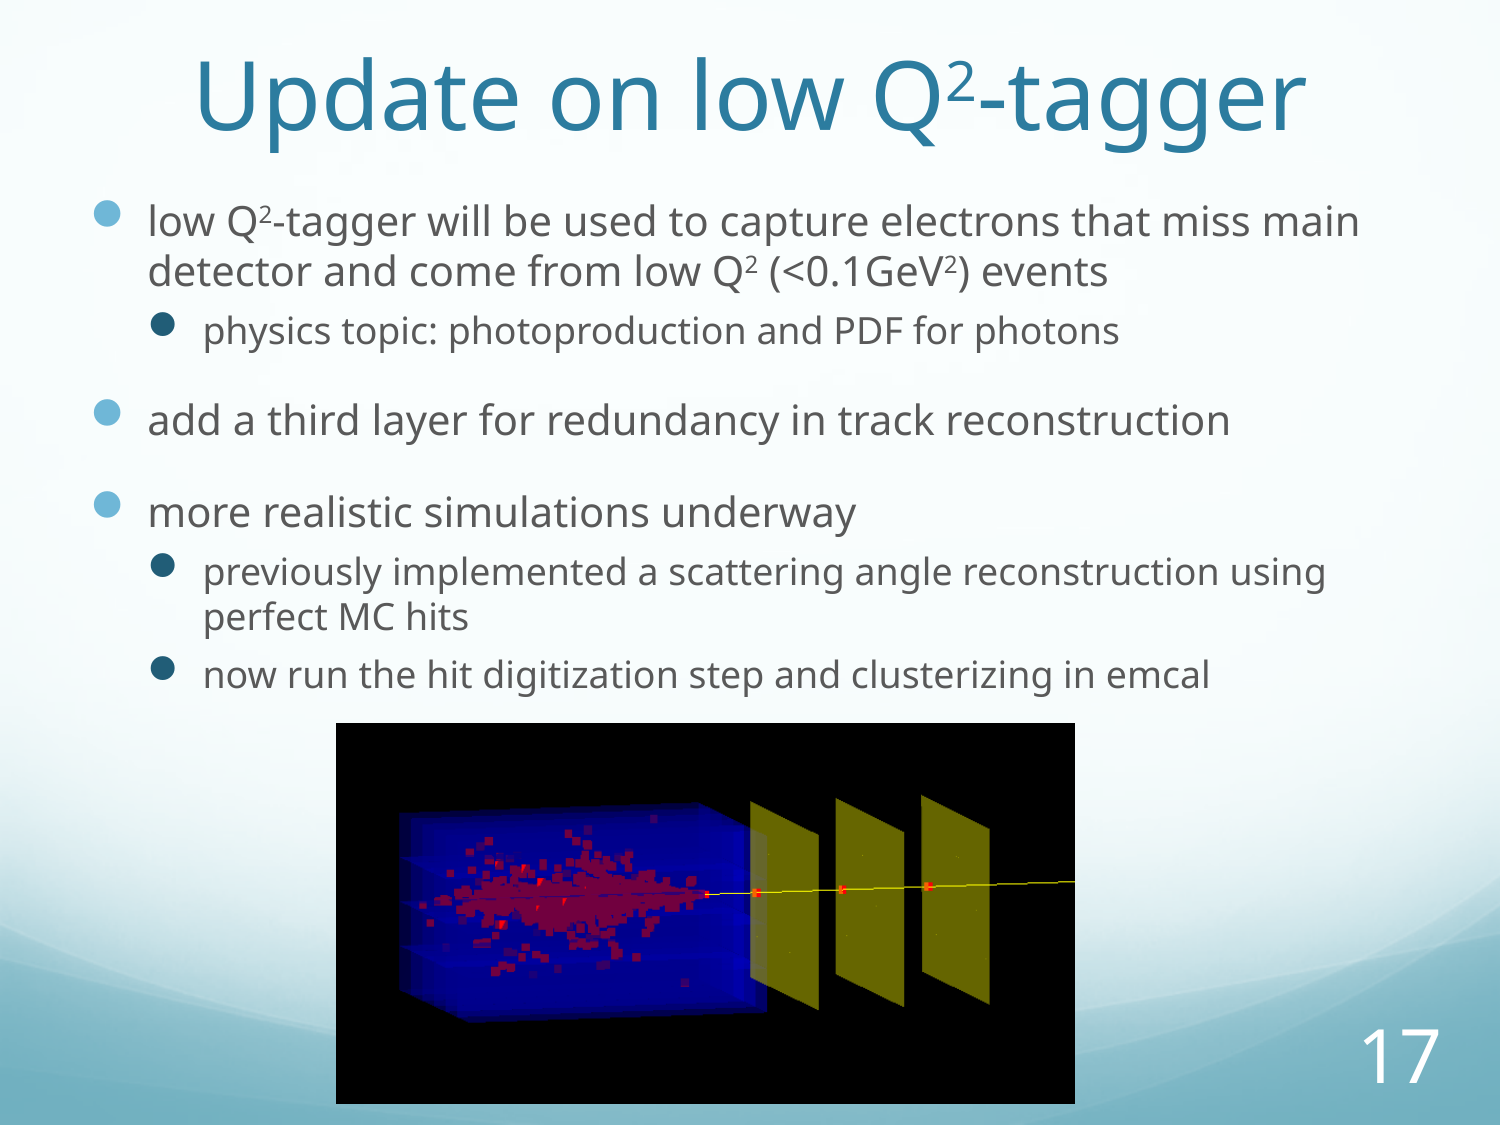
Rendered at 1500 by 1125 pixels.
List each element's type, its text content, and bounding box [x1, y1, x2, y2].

title Update on low Q2-tagger [75, 26, 1425, 157]
picture [335, 722, 1076, 1105]
list low Q2-tagger will be used to capture electrons that miss main detector and come from low Q2 (<0.1GeV2) events physics topic: photoproduction and PDF for photons add a third layer for redundancy in track reconstruction more realistic simulations underway previously implemented a scattering angle reconstruction using perfect MC hits now run the hit digitization step and clusterizing in emcal [75, 187, 1425, 930]
slide_number 17 [1295, 1029, 1459, 1090]
